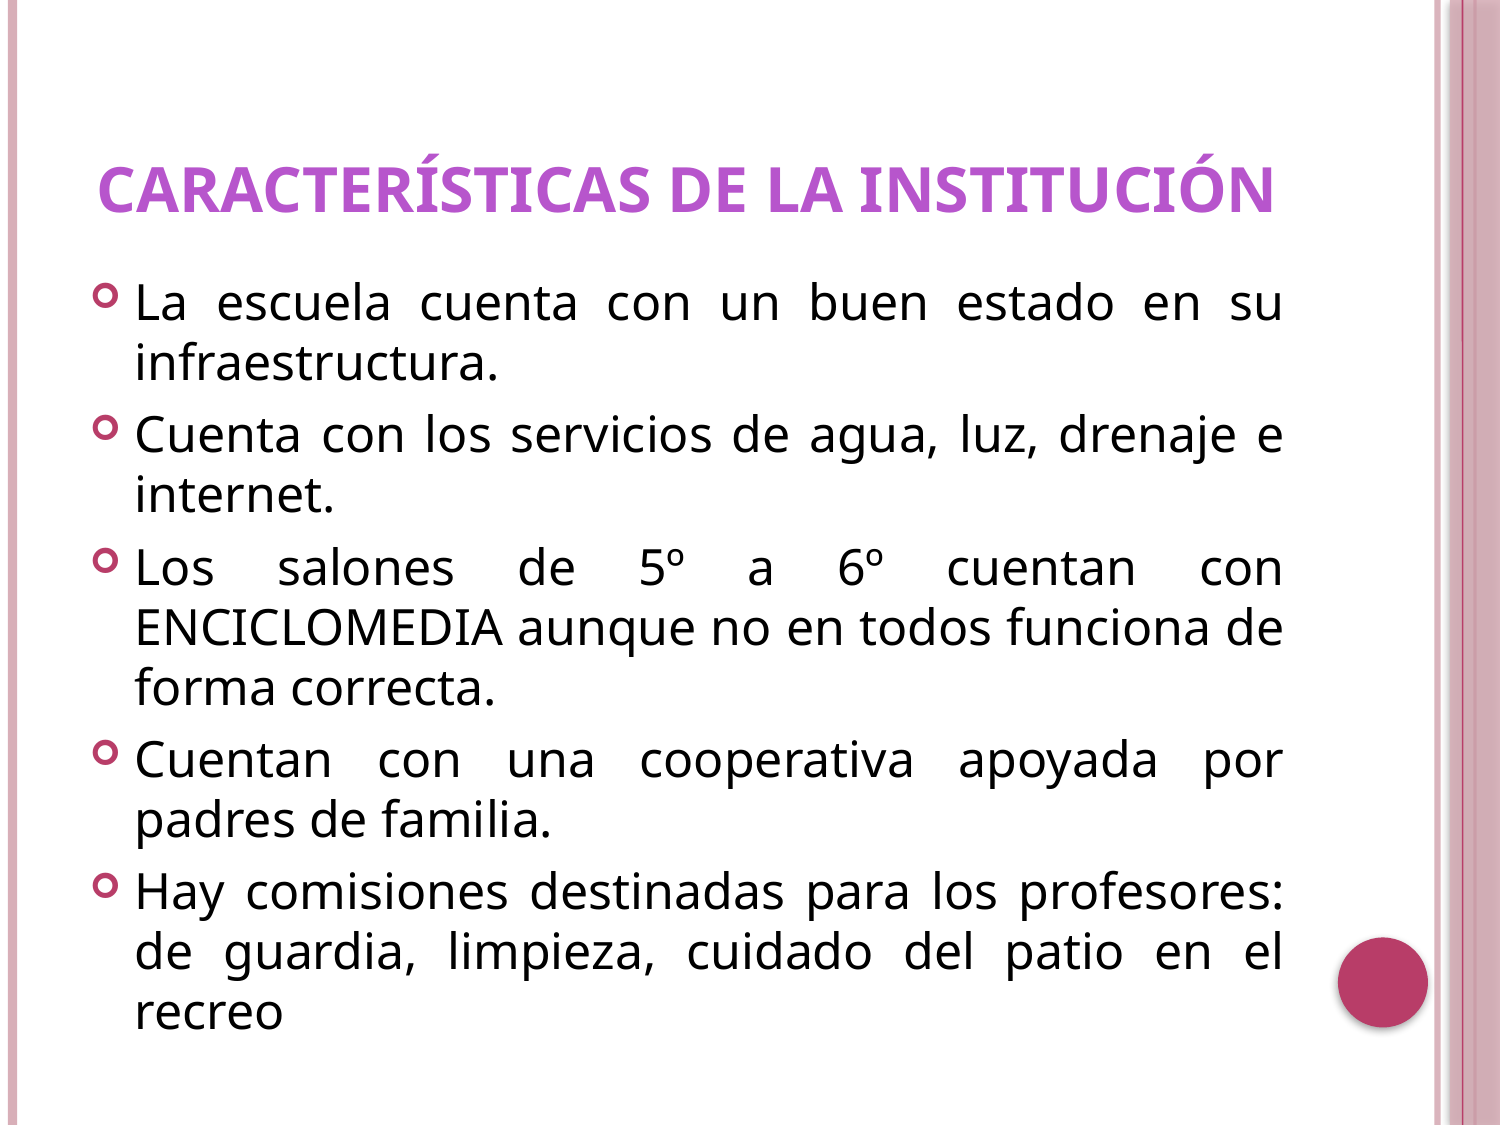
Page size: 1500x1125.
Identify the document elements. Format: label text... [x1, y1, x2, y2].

title CARACTERÍSTICAS DE LA INSTITUCIÓN [75, 45, 1300, 233]
list La escuela cuenta con un buen estado en su infraestructura. Cuenta con los servicios de agua, luz, drenaje e internet. Los salones de 5º a 6º cuentan con ENCICLOMEDIA aunque no en todos funciona de forma correcta. Cuentan con una cooperativa apoyada por padres de familia. Hay comisiones destinadas para los profesores: de guardia, limpieza, cuidado del patio en el recreo [75, 262, 1300, 1062]
